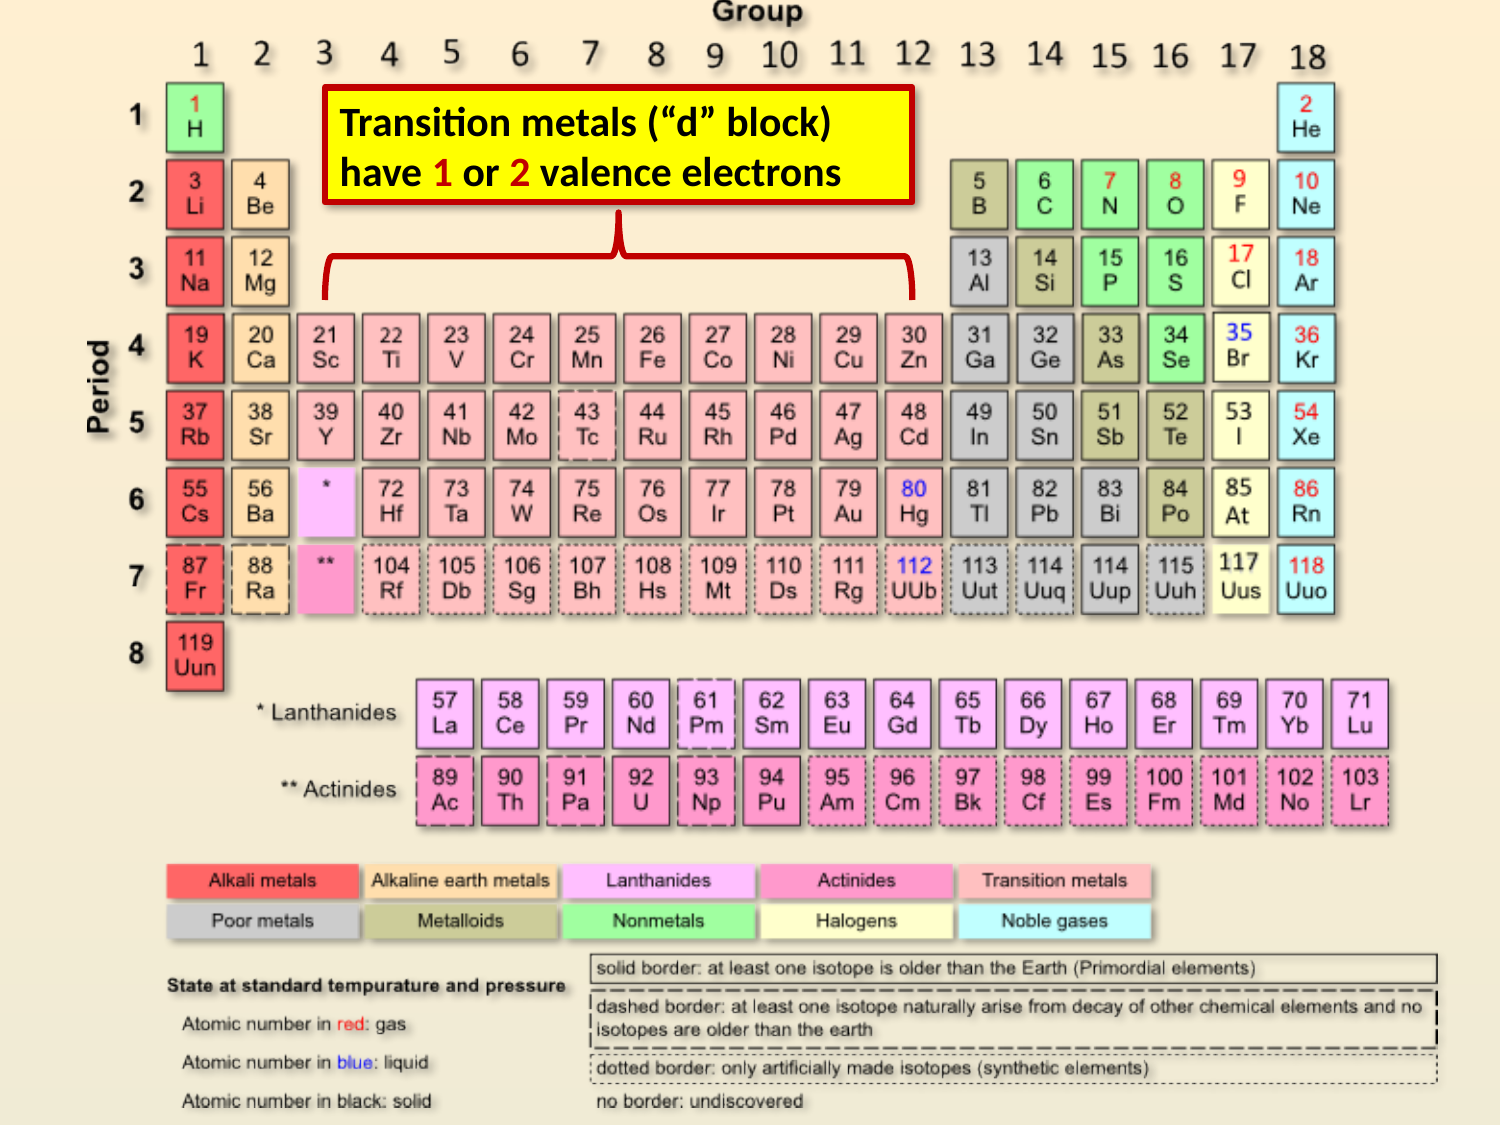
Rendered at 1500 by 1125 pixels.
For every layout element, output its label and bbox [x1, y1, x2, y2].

picture [87, 0, 1438, 1109]
